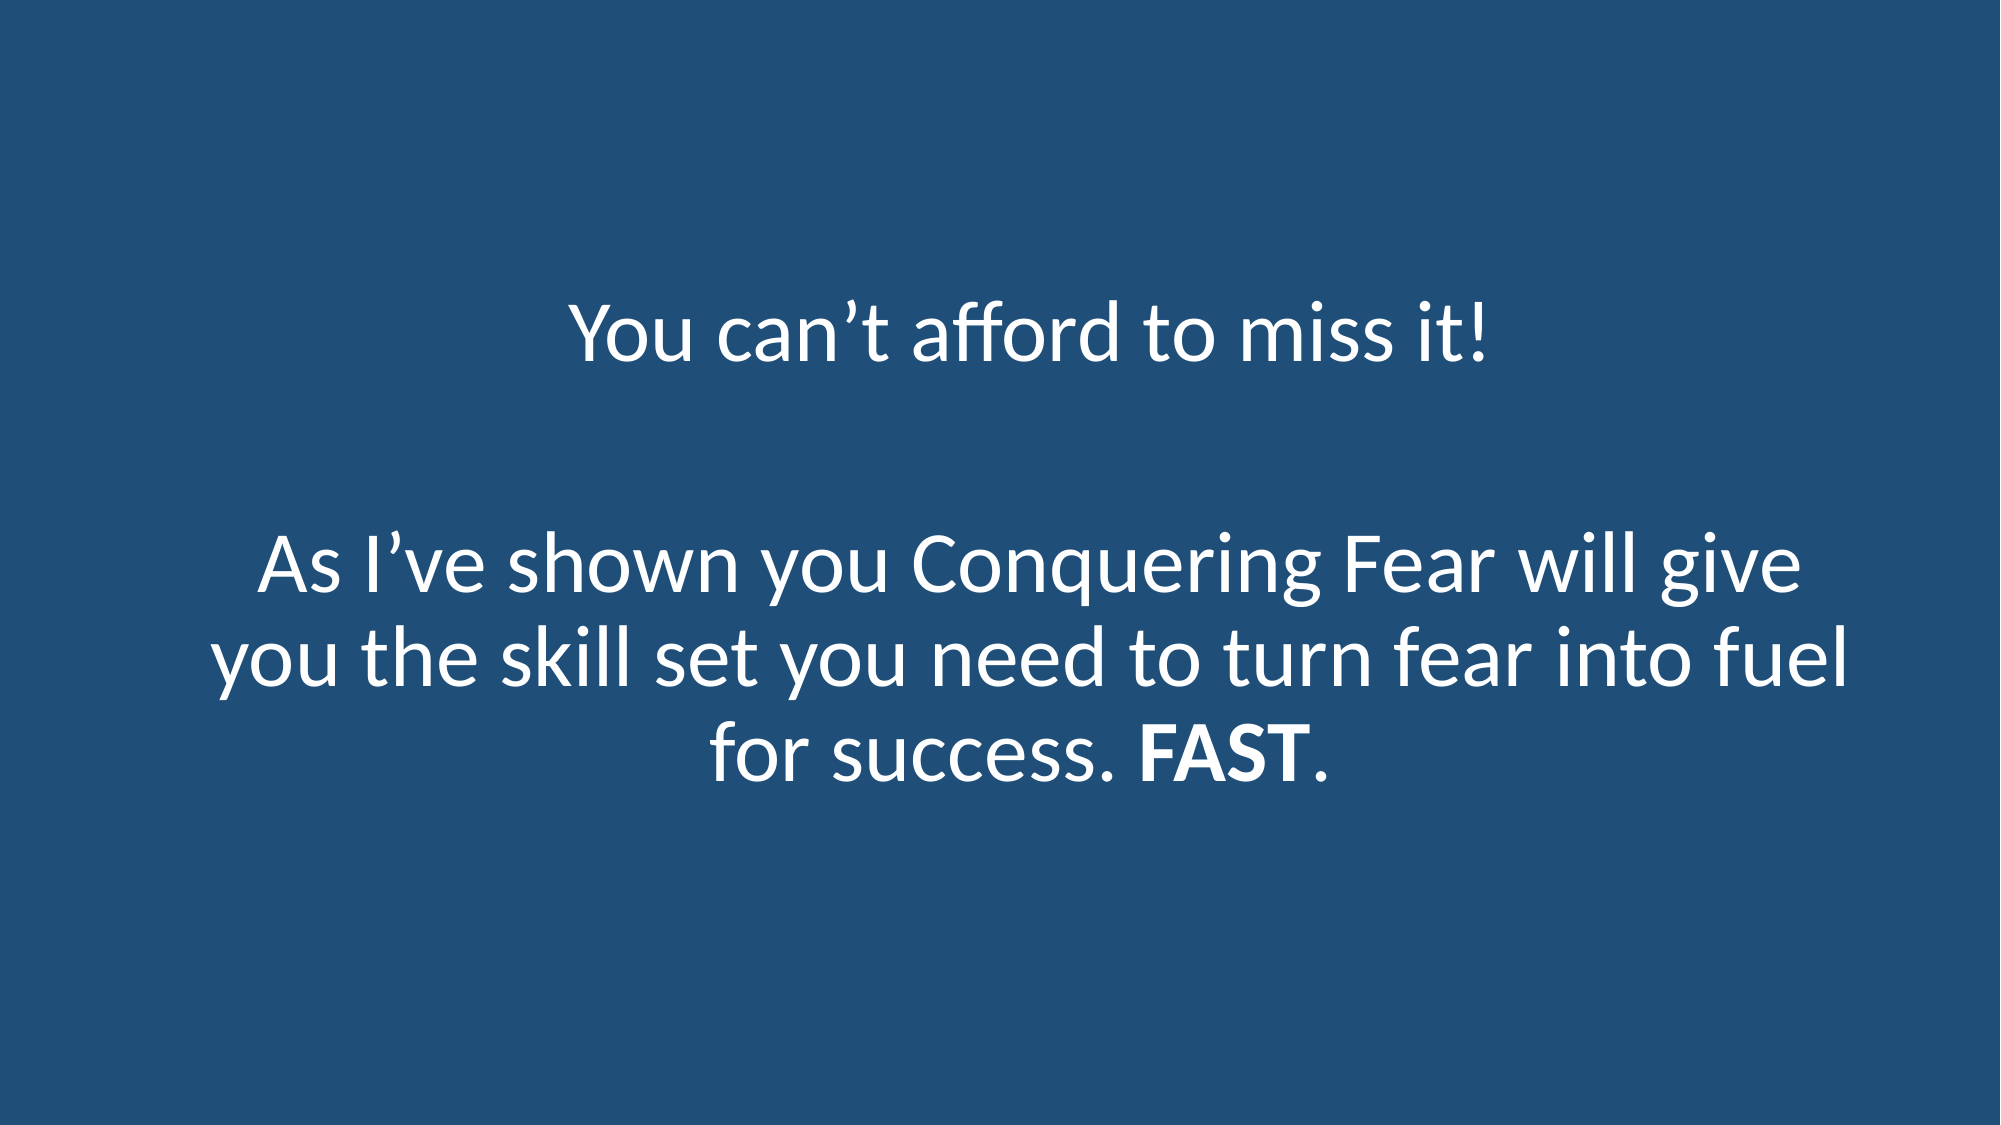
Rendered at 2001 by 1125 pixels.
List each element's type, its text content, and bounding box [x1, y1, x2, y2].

list You can’t afford to miss it! As I’ve shown you Conquering Fear will give you the skill set you need to turn fear into fuel for success. FAST. [168, 278, 1894, 863]
